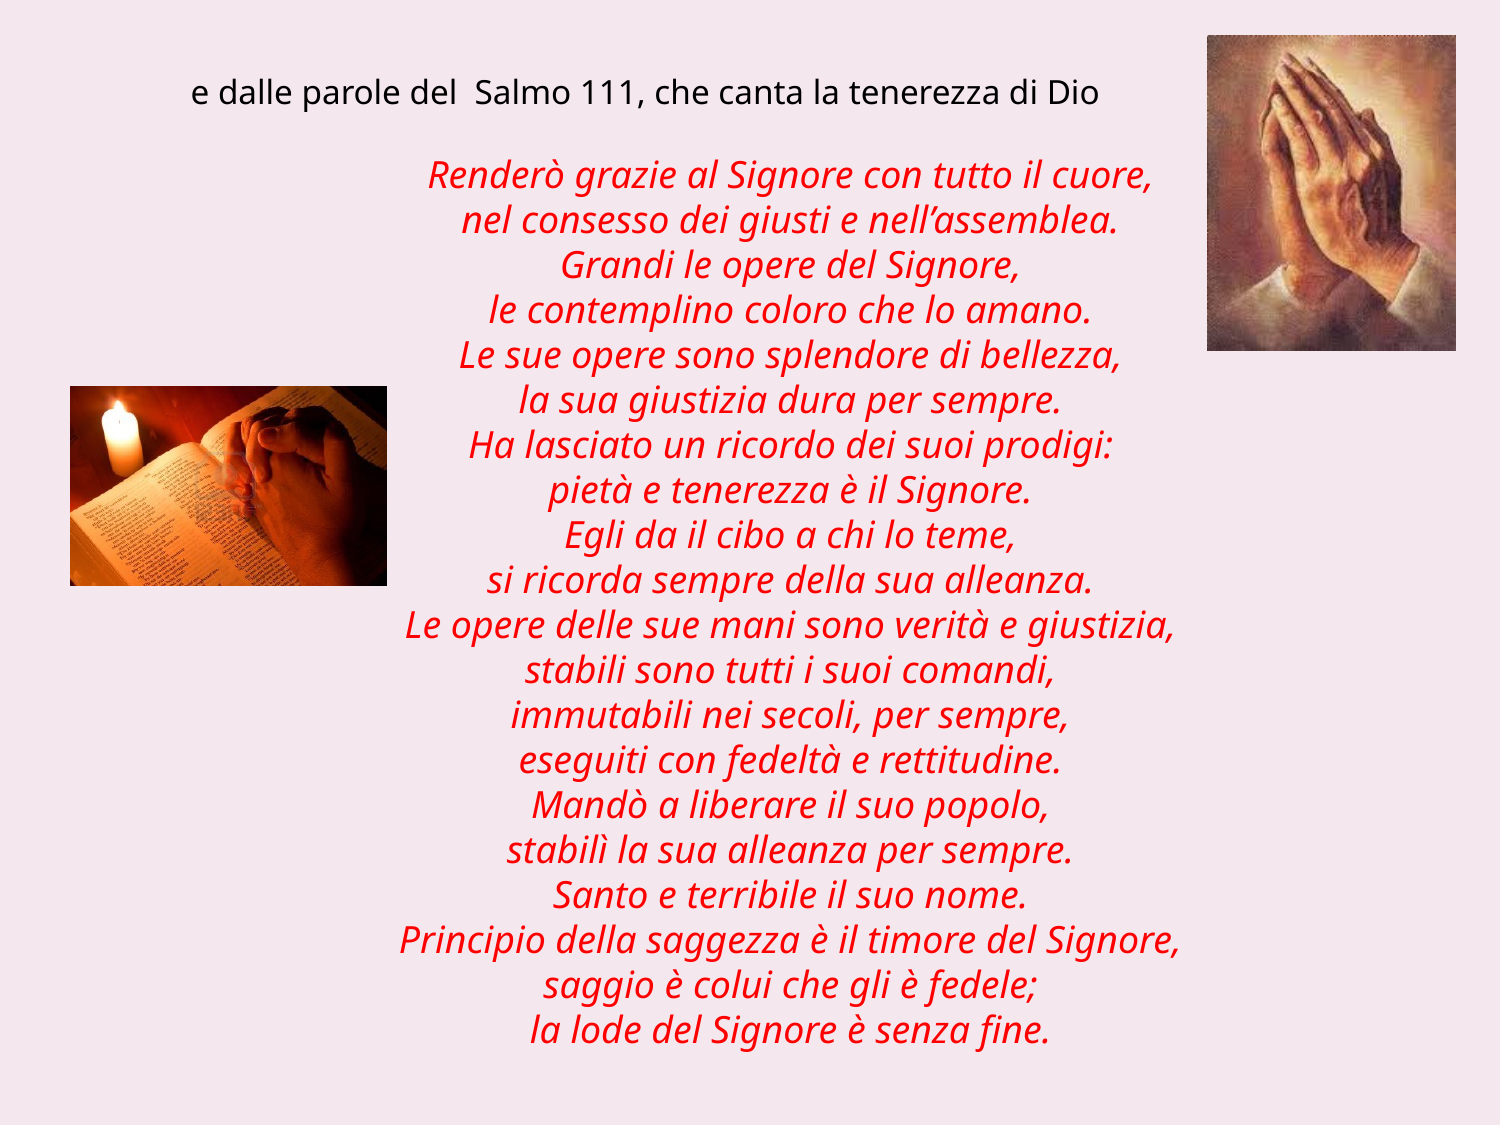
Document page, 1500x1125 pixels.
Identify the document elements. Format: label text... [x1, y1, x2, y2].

text_box e dalle parole del Salmo 111, che canta la tenerezza di Dio Renderò grazie al Signore con tutto il cuore, nel consesso dei giusti e nell’assemblea. Grandi le opere del Signore, le contemplino coloro che lo amano. Le sue opere sono splendore di bellezza, la sua giustizia dura per sempre. Ha lasciato un ricordo dei suoi prodigi: pietà e tenerezza è il Signore. Egli da il cibo a chi lo teme, si ricorda sempre della sua alleanza. Le opere delle sue mani sono verità e giustizia, stabili sono tutti i suoi comandi, immutabili nei secoli, per sempre, eseguiti con fedeltà e rettitudine. Mandò a liberare il suo popolo, stabilì la sua alleanza per sempre. Santo e terribile il suo nome. Principio della saggezza è il timore del Signore, saggio è colui che gli è fedele; la lode del Signore è senza fine. [175, 63, 1407, 1059]
picture [70, 386, 387, 587]
picture [1206, 34, 1456, 351]
